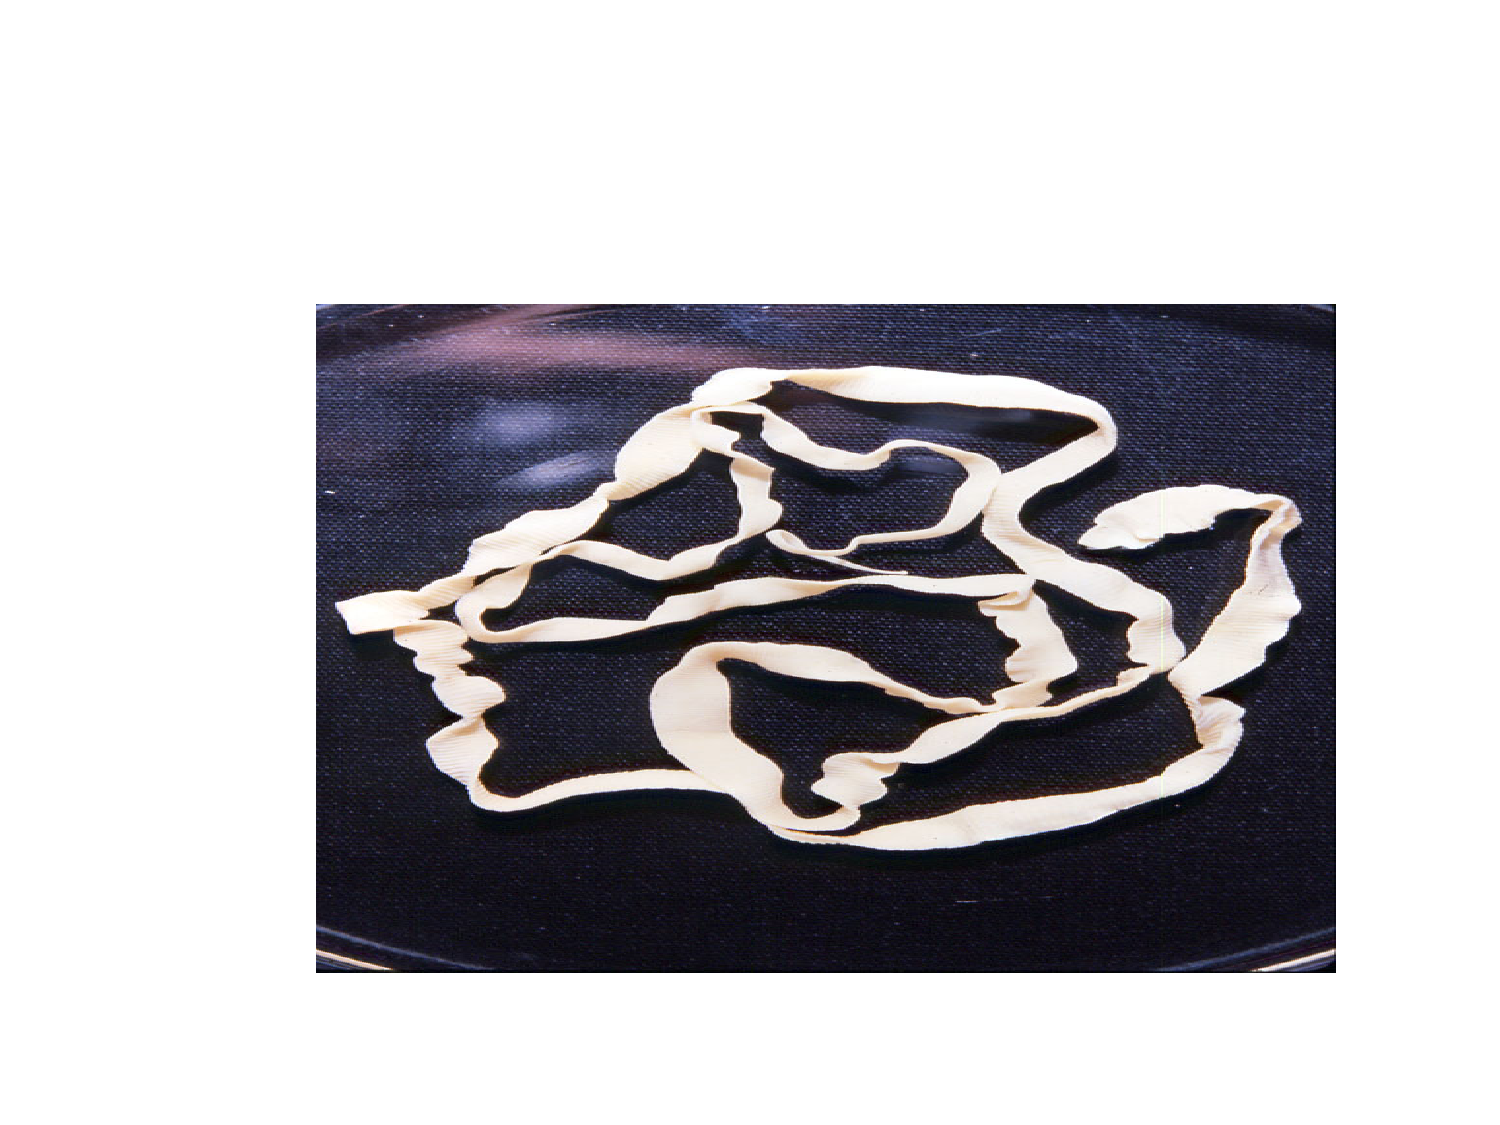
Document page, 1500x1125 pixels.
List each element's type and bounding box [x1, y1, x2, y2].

list [316, 304, 1337, 973]
